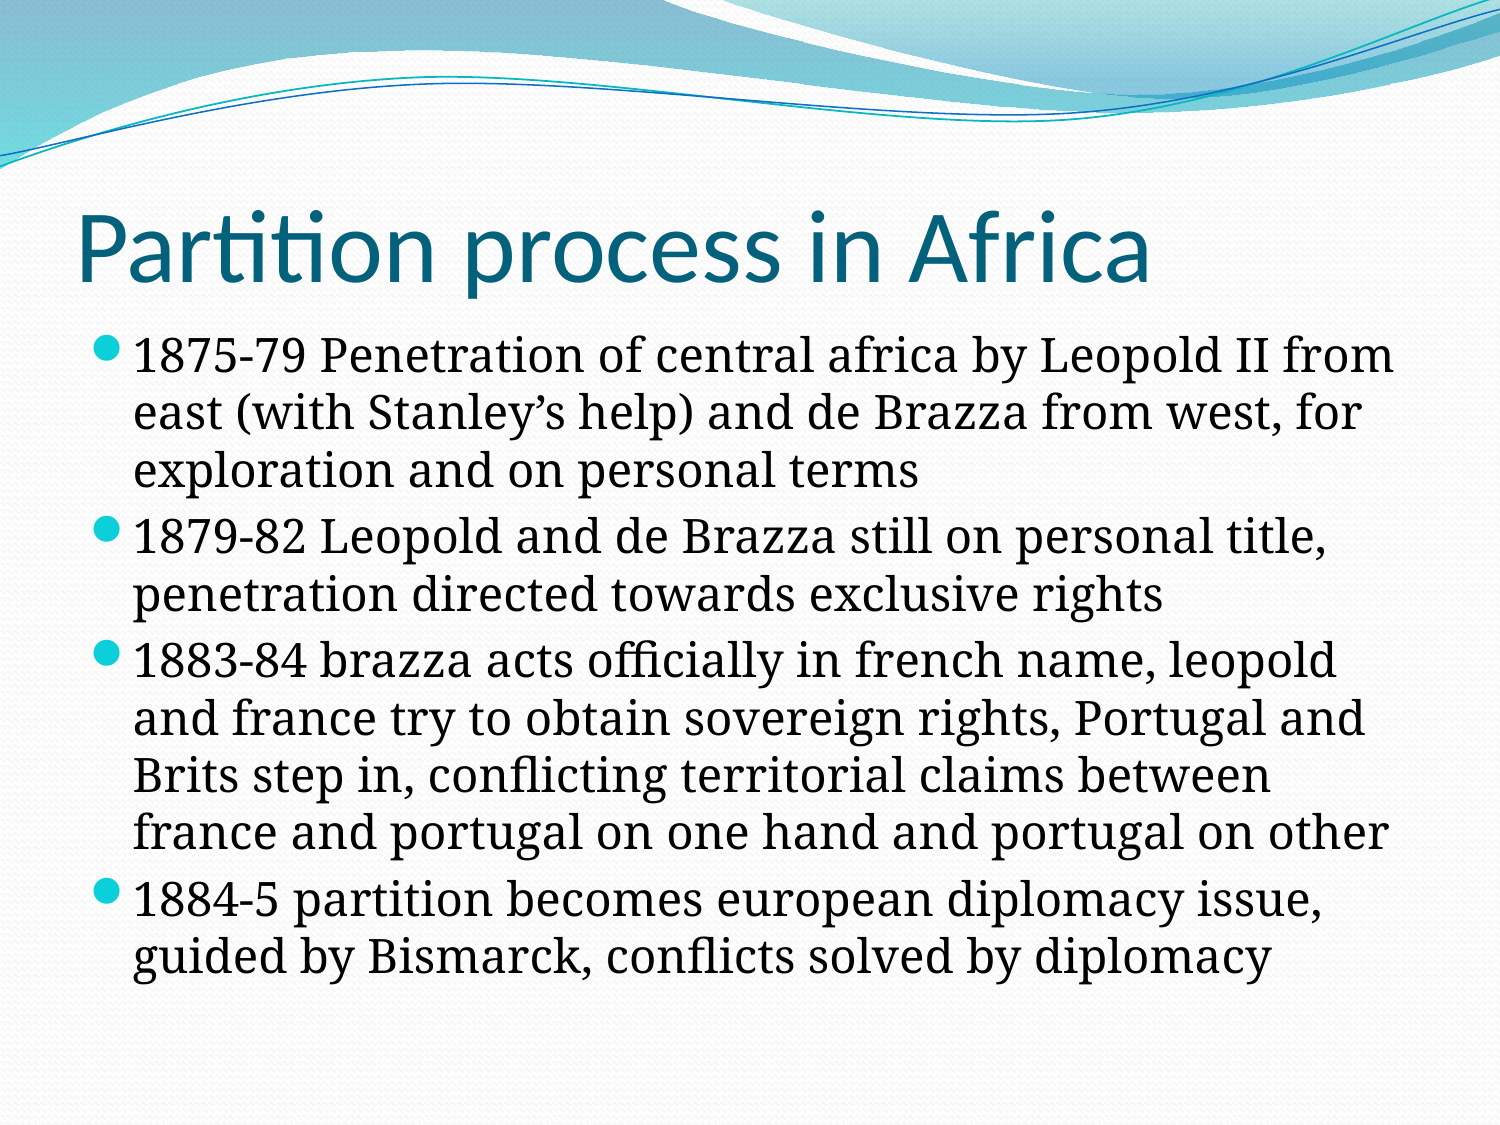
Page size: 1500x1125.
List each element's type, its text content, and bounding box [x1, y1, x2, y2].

list 1875-79 Penetration of central africa by Leopold II from east (with Stanley’s help) and de Brazza from west, for exploration and on personal terms 1879-82 Leopold and de Brazza still on personal title, penetration directed towards exclusive rights 1883-84 brazza acts officially in french name, leopold and france try to obtain sovereign rights, Portugal and Brits step in, conflicting territorial claims between france and portugal on one hand and portugal on other 1884-5 partition becomes european diplomacy issue, guided by Bismarck, conflicts solved by diplomacy [75, 317, 1425, 1038]
title Partition process in Africa [75, 115, 1425, 303]
